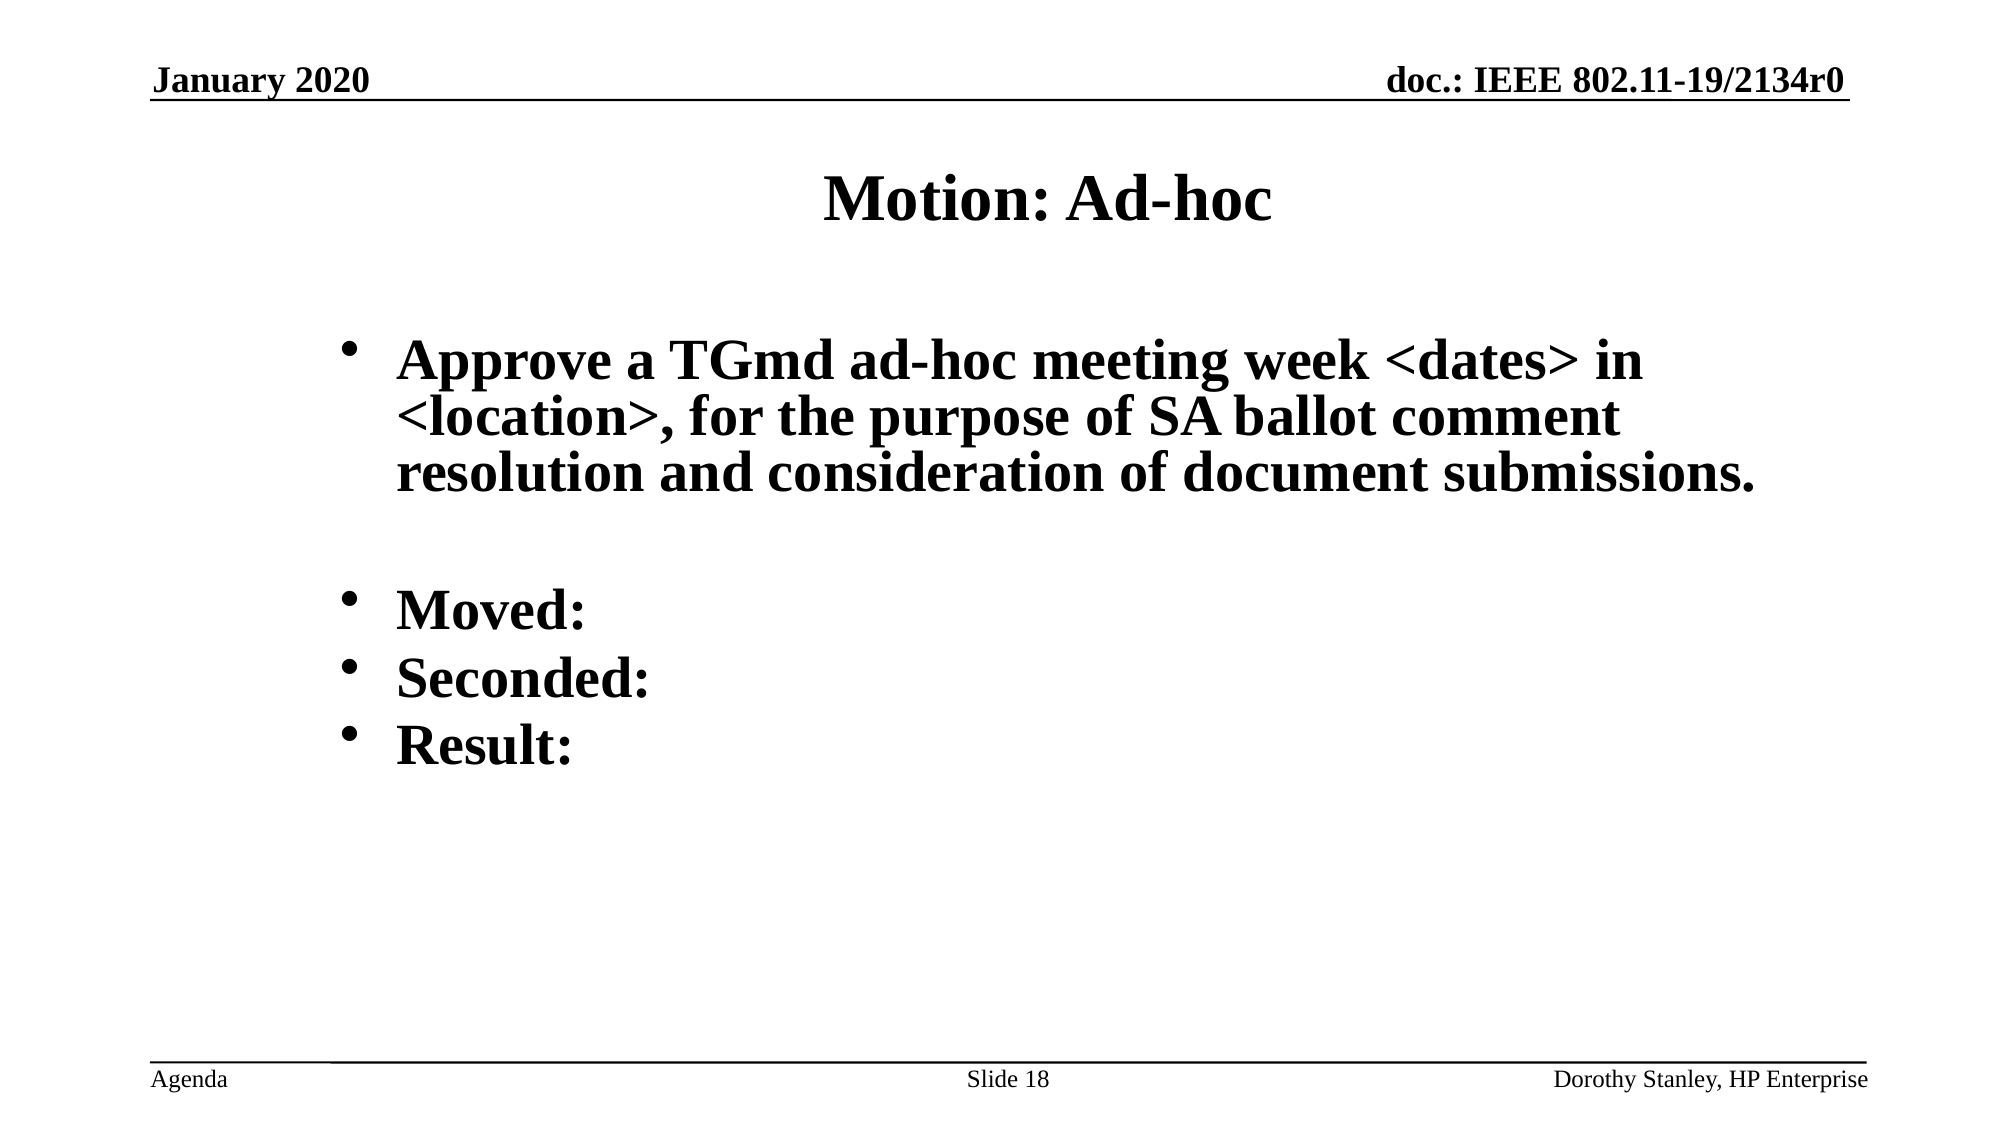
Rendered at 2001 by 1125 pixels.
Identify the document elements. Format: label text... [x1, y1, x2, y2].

footer Dorothy Stanley, HP Enterprise [1549, 1078, 1869, 1093]
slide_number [152, 54, 567, 100]
title Motion: Ad-hoc [300, 106, 1797, 281]
slide_number Slide 18 [966, 1078, 1051, 1093]
list Approve a TGmd ad-hoc meeting week <dates> in <location>, for the purpose of SA ballot comment resolution and consideration of document submissions. Moved: Seconded: Result: [324, 327, 1880, 1078]
